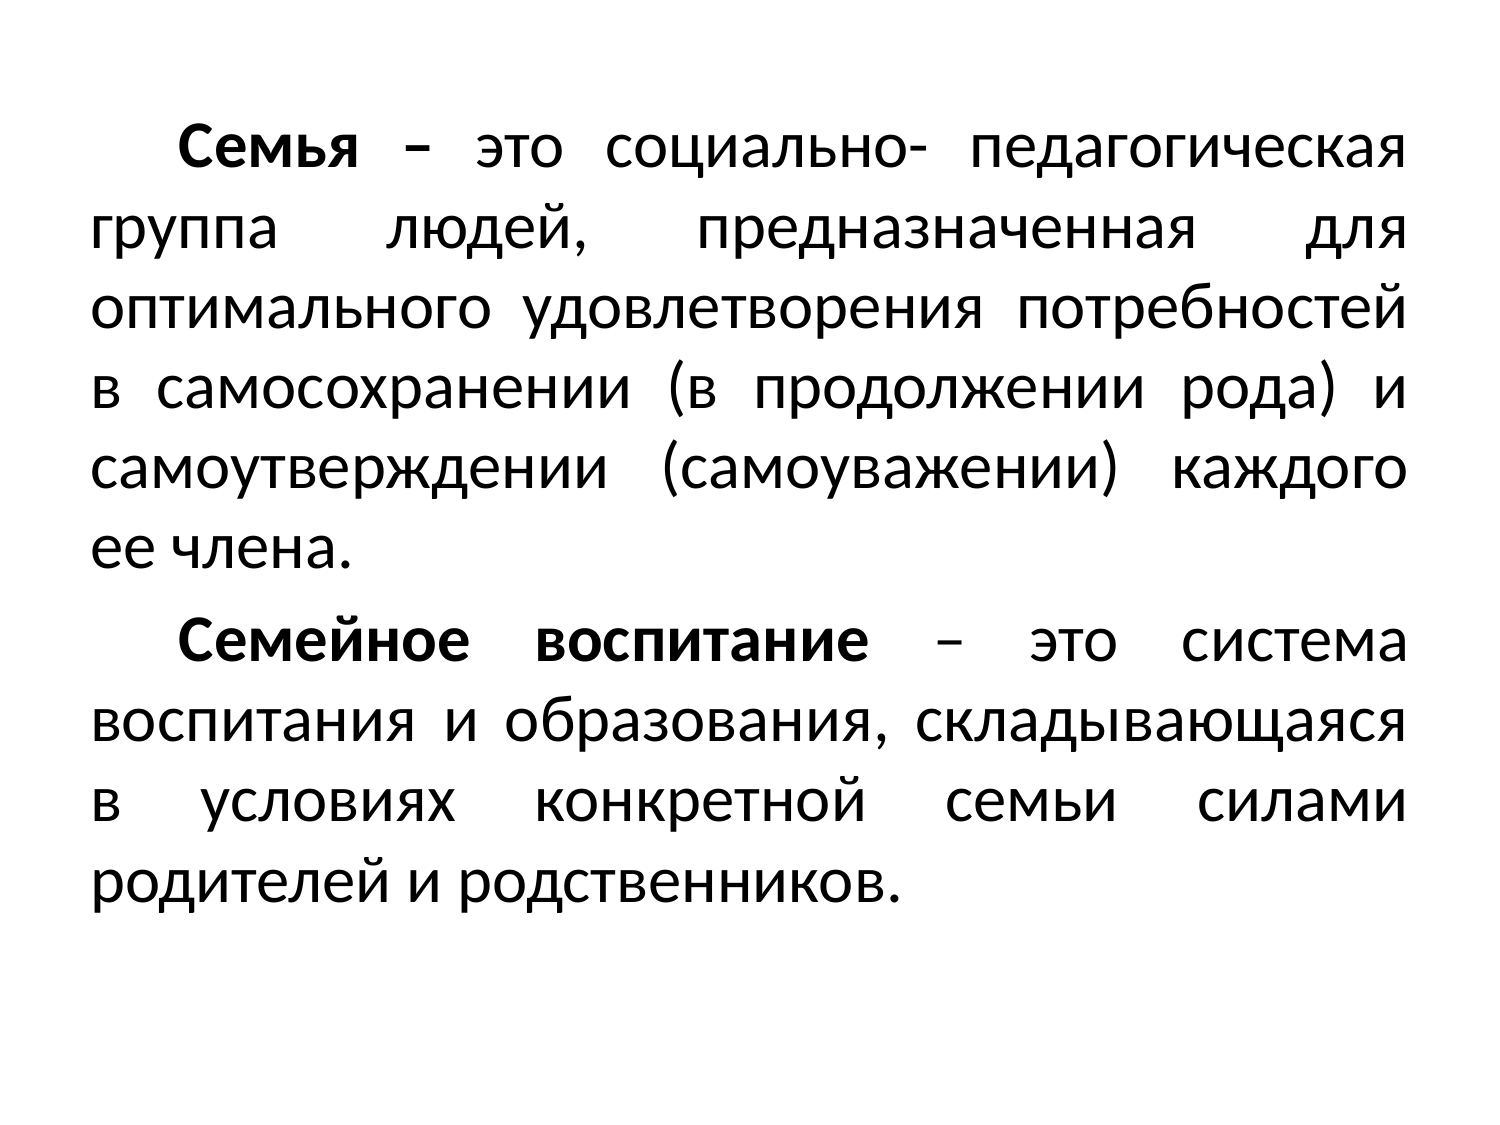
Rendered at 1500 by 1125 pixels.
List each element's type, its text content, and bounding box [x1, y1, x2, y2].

list Семья – это социально- педагогическая группа людей, предназначенная для оптимального удовлетворения потребностей в самосохранении (в продолжении рода) и самоутверждении (самоуважении) каждого ее члена. Семейное воспитание – это система воспитания и образования, складывающаяся в условиях конкретной семьи силами родителей и родственников. [75, 93, 1425, 1005]
